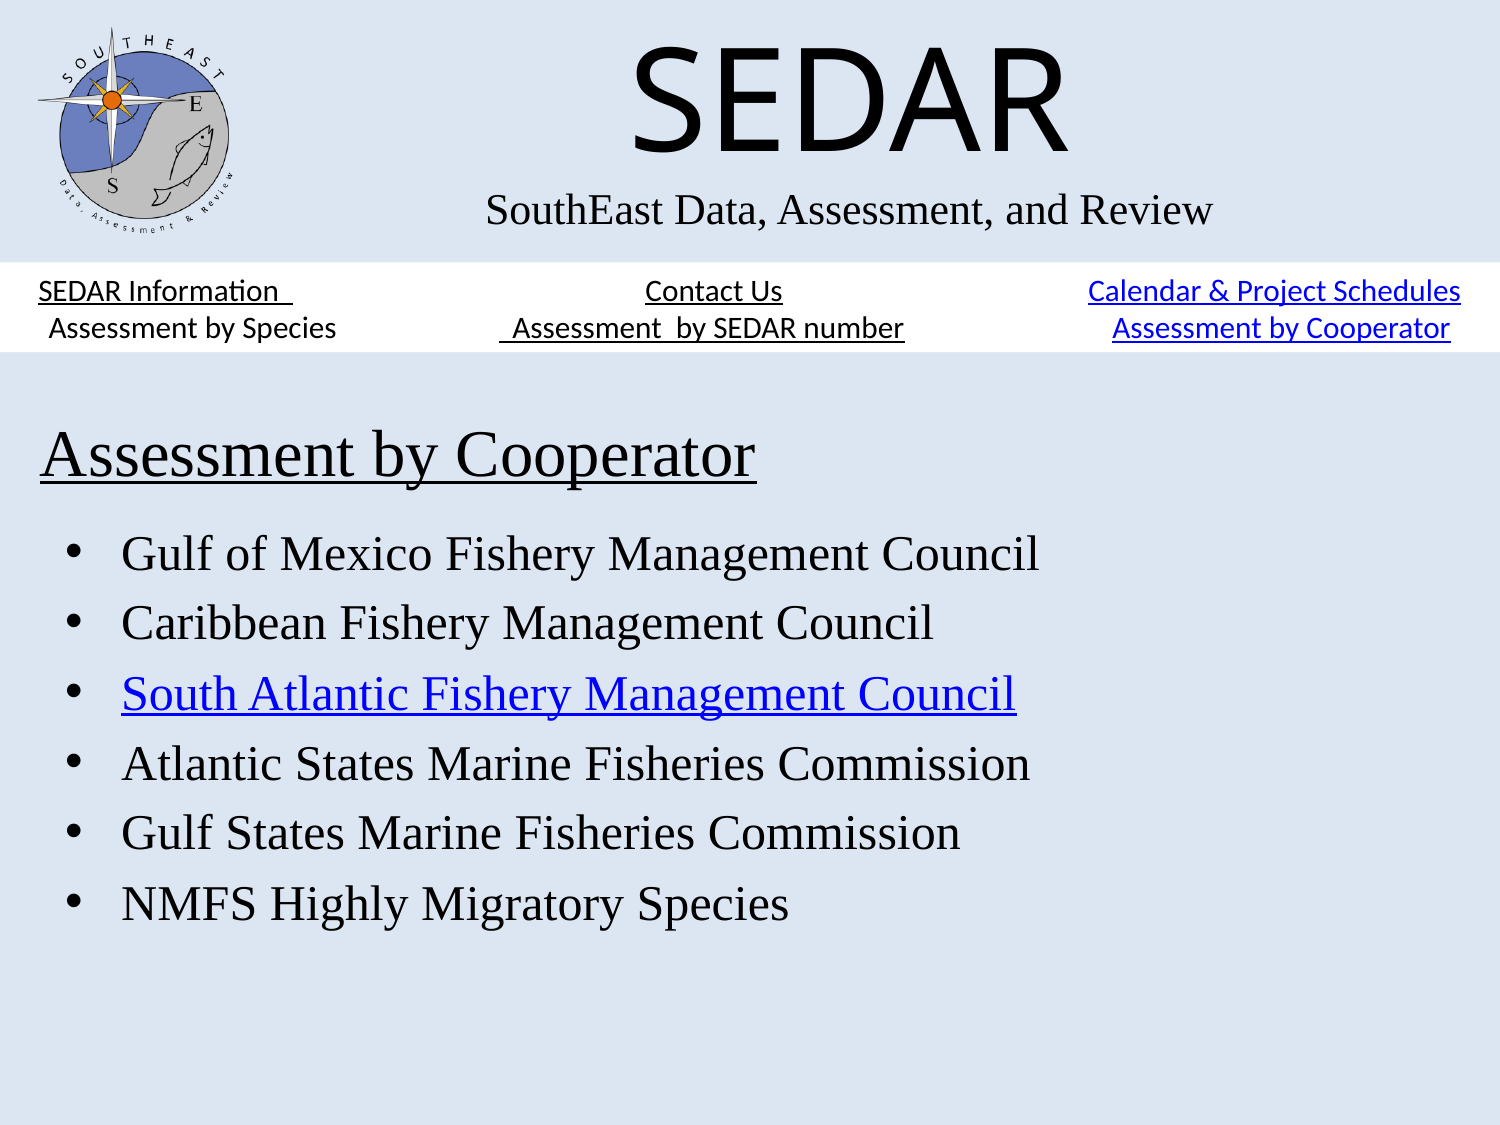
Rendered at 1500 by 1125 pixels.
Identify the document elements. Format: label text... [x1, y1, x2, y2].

picture [37, 24, 238, 238]
list Gulf of Mexico Fishery Management Council Caribbean Fishery Management Council South Atlantic Fishery Management Council Atlantic States Marine Fisheries Commission Gulf States Marine Fisheries Commission NMFS Highly Migratory Species [50, 512, 1463, 1088]
text_box SEDAR SouthEast Data, Assessment, and Review [350, 0, 1350, 242]
title Assessment by Cooperator [24, 399, 1375, 500]
text_box SEDAR Information Contact Us Calendar & Project Schedules Assessment by Species Assessment by SEDAR number Assessment by Cooperator [0, 262, 1500, 353]
